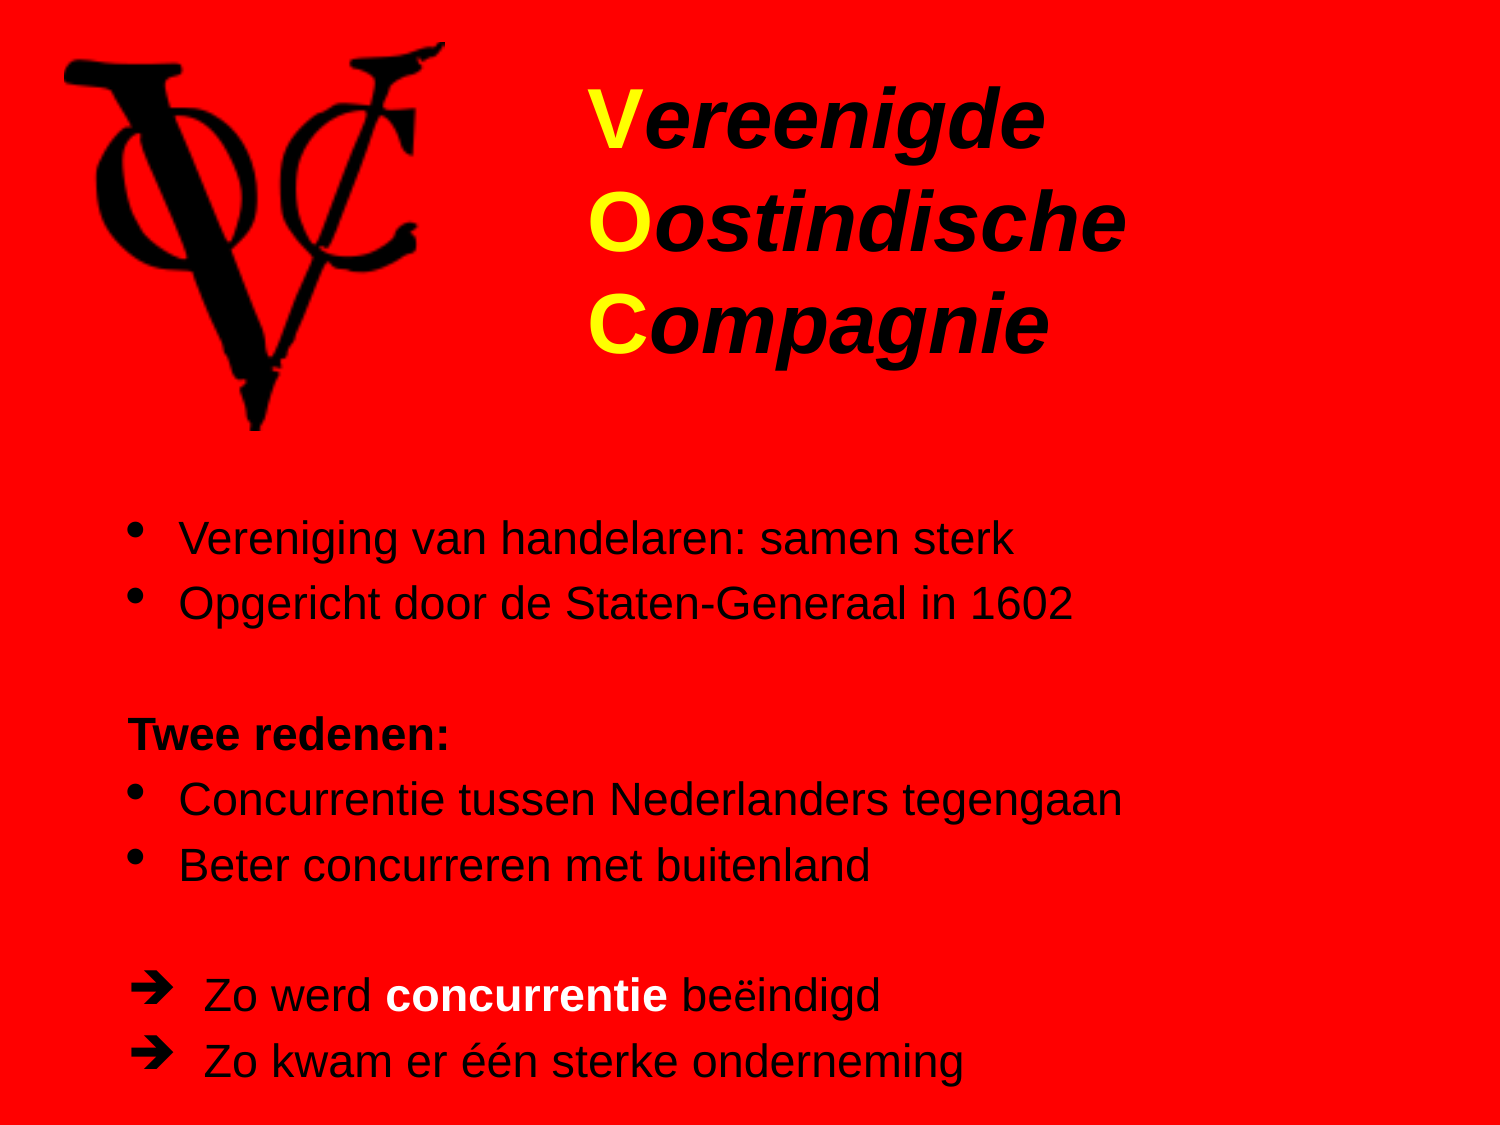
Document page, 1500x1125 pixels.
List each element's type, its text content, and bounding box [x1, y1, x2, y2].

picture [64, 42, 446, 431]
title Vereenigde Oostindische Compagnie [572, 54, 1240, 380]
list Vereniging van handelaren: samen sterk Opgericht door de Staten-Generaal in 1602 Twee redenen: Concurrentie tussen Nederlanders tegengaan Beter concurreren met buitenland Zo werd concurrentie beëindigd Zo kwam er één sterke onderneming [112, 500, 1388, 1094]
